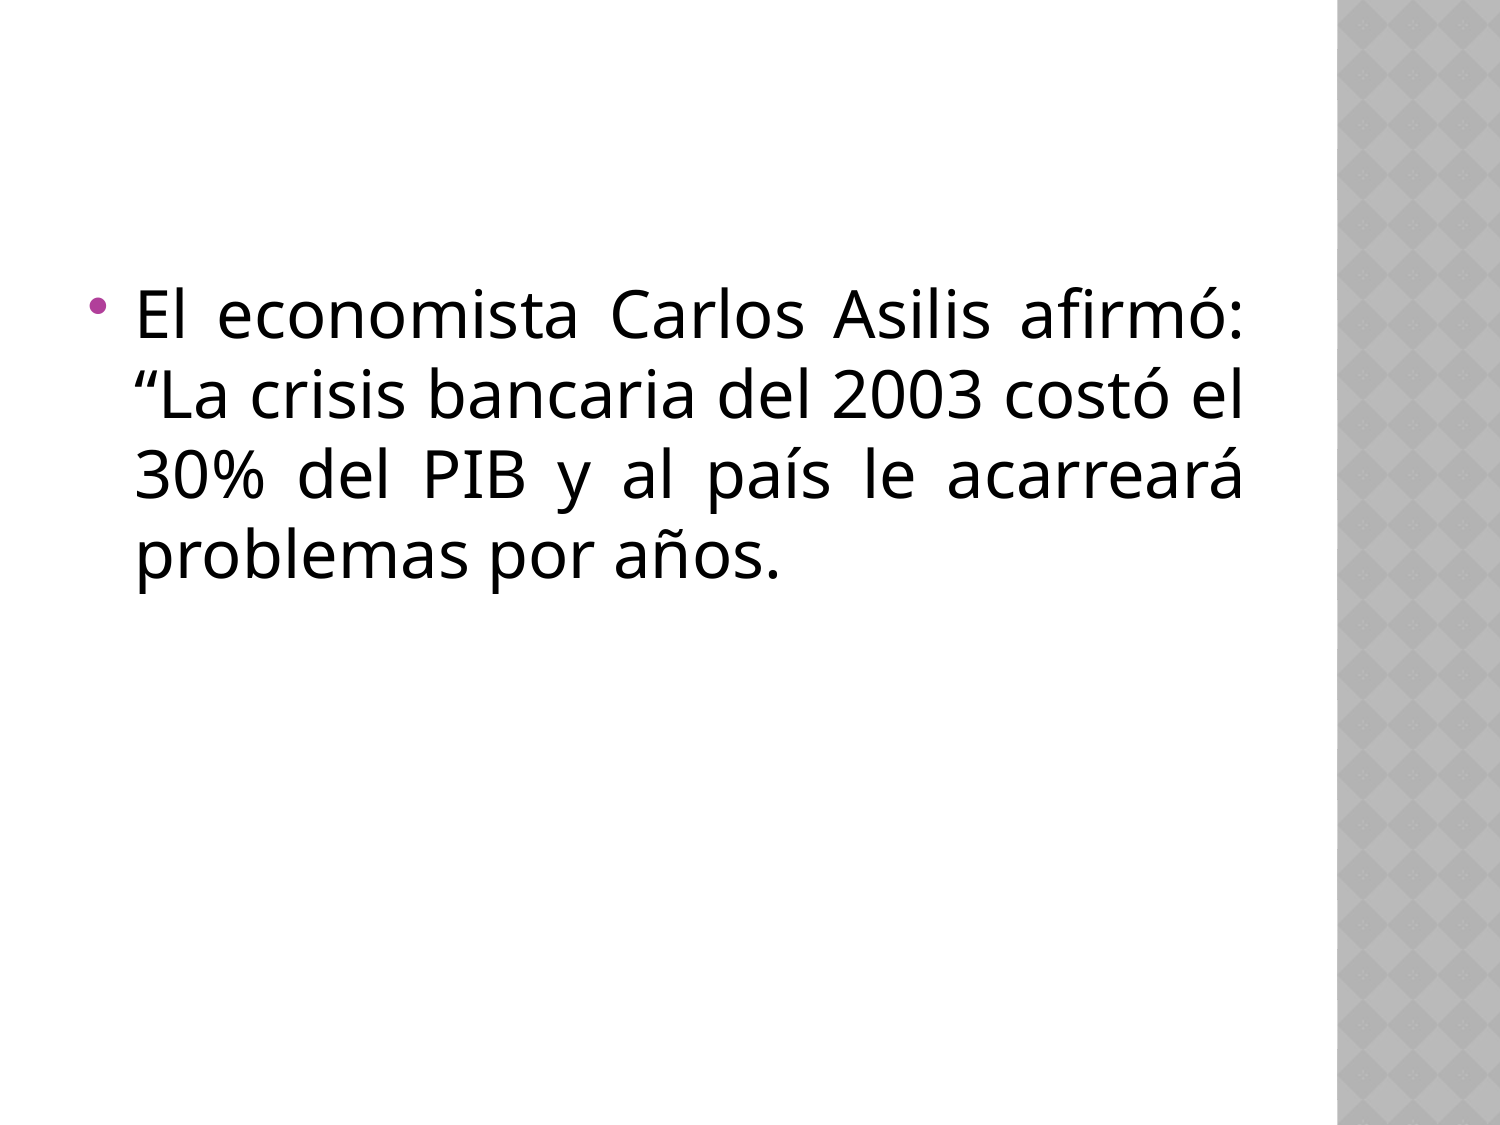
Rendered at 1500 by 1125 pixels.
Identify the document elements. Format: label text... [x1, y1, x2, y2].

list El economista Carlos Asilis afirmó: “La crisis bancaria del 2003 costó el 30% del PIB y al país le acarreará problemas por años. [75, 264, 1263, 1059]
